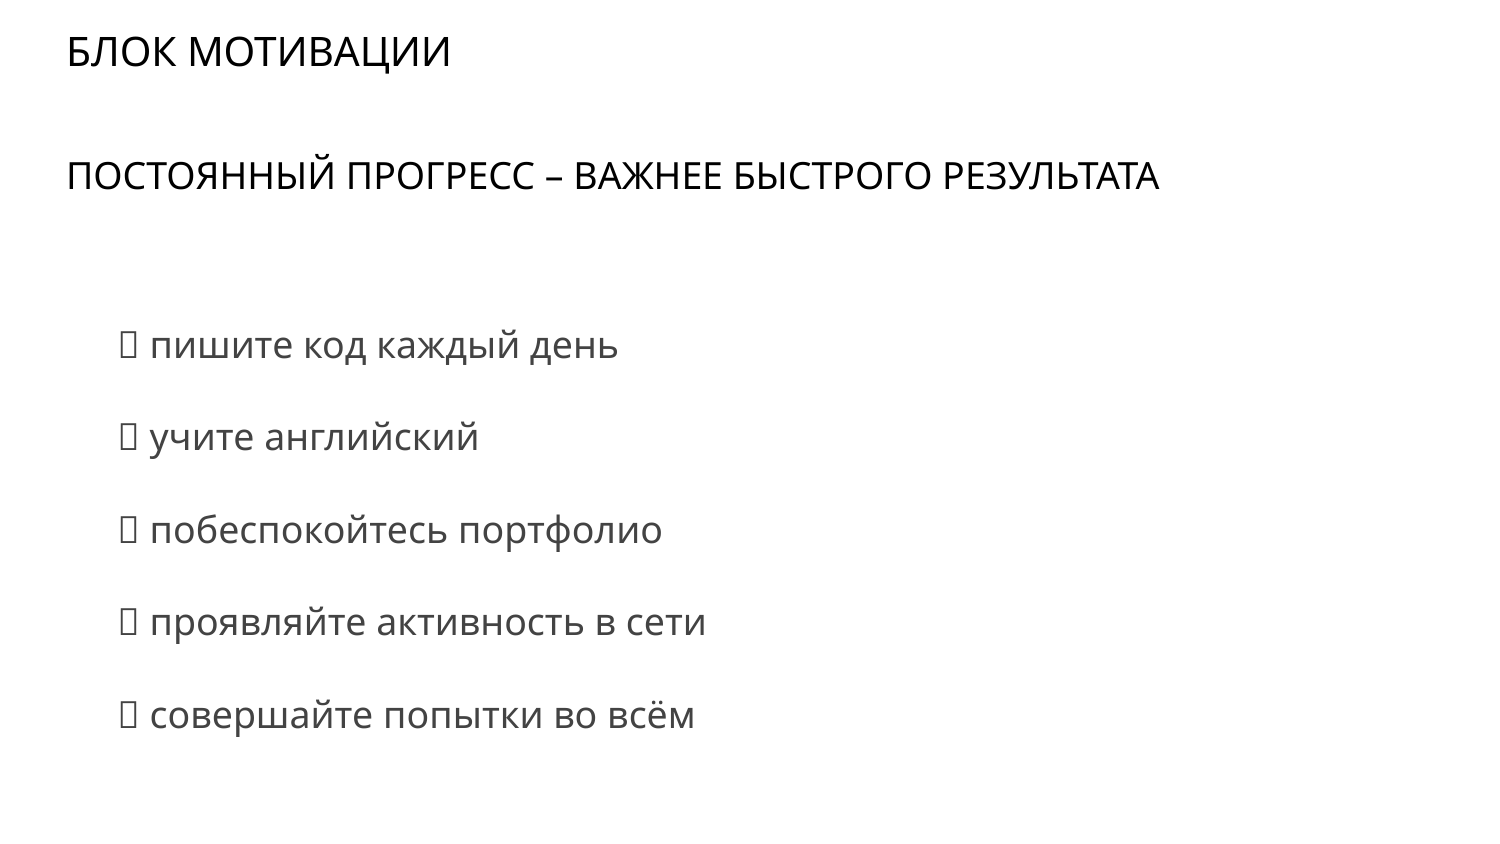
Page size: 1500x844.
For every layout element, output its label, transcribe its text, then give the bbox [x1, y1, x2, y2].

title БЛОК МОТИВАЦИИ [51, 0, 1449, 94]
list 📆 пишите код каждый день 🧠 учите английский 🧰 побеспокойтесь портфолио 🧵 проявляйте активность в сети 👀 совершайте попытки во всём [102, 283, 1500, 844]
list ПОСТОЯННЫЙ ПРОГРЕСС – ВАЖНЕЕ БЫСТРОГО РЕЗУЛЬТАТА [51, 130, 1449, 237]
